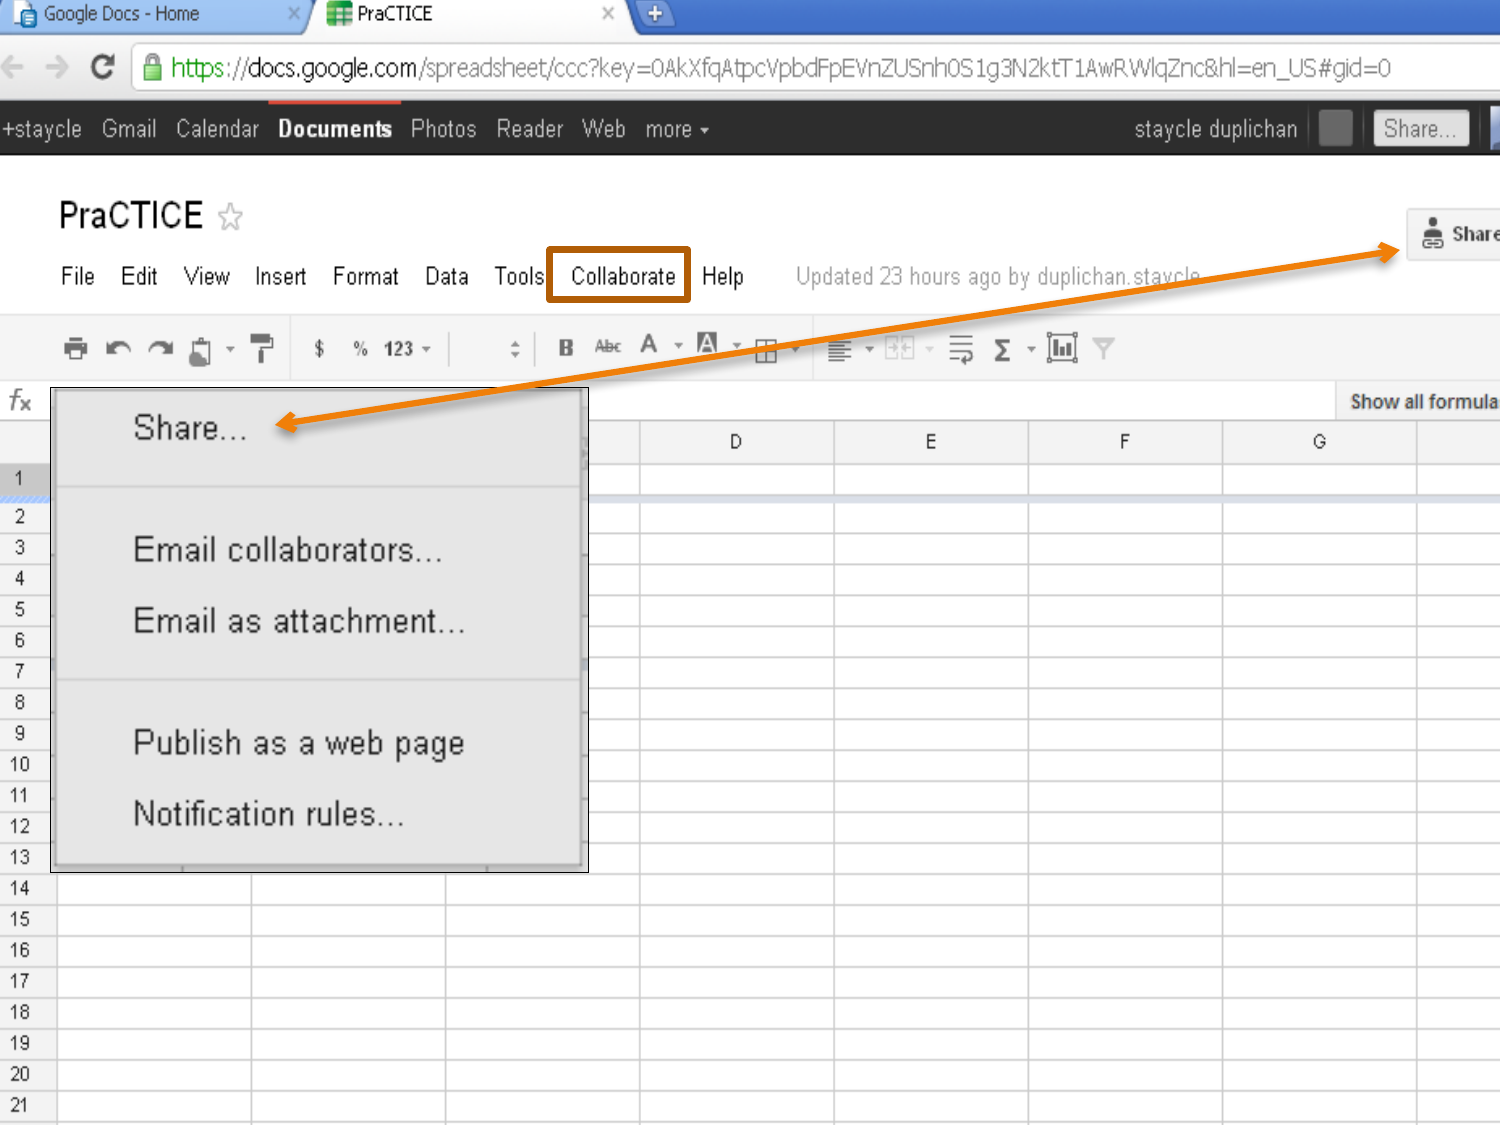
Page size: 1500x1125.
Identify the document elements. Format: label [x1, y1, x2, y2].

picture [49, 387, 588, 872]
text_box [274, 249, 1401, 426]
list [0, 0, 1500, 1125]
